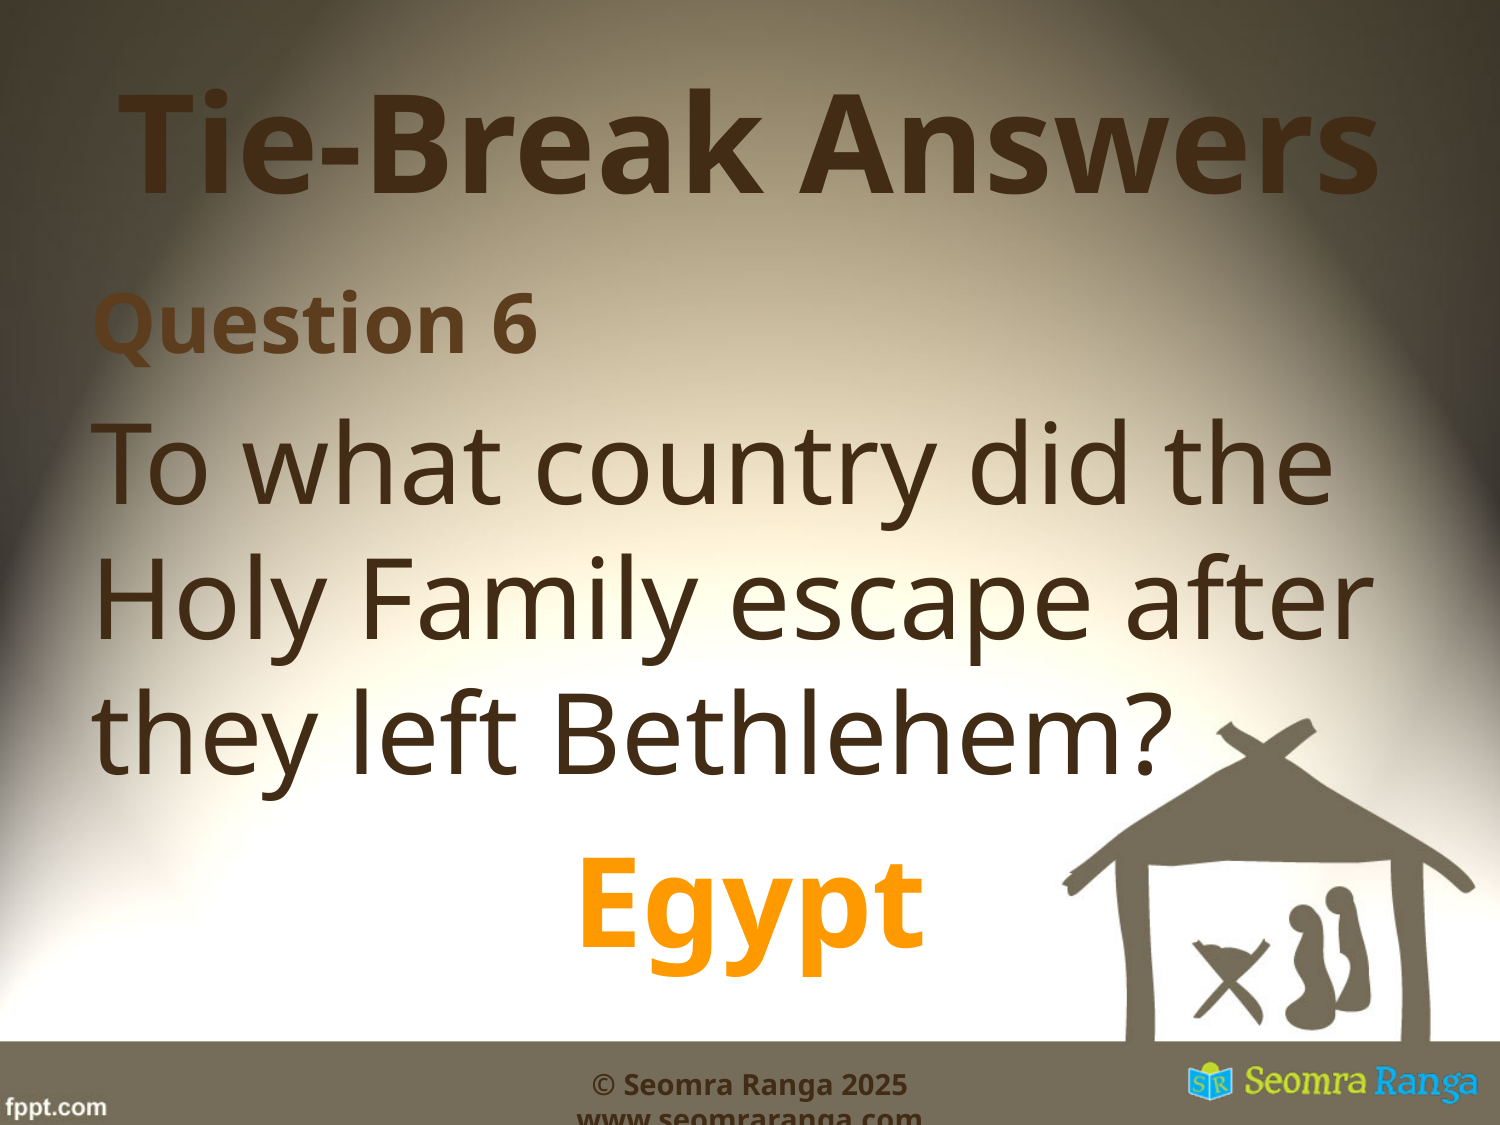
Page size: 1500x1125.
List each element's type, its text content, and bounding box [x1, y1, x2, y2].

text_box © Seomra Ranga 2025 www.seomraranga.com [401, 1058, 1099, 1125]
picture [0, 0, 1500, 1125]
list Question 6 To what country did the Holy Family escape after they left Bethlehem? Egypt [75, 262, 1425, 1005]
title Tie-Break Answers [75, 45, 1425, 233]
